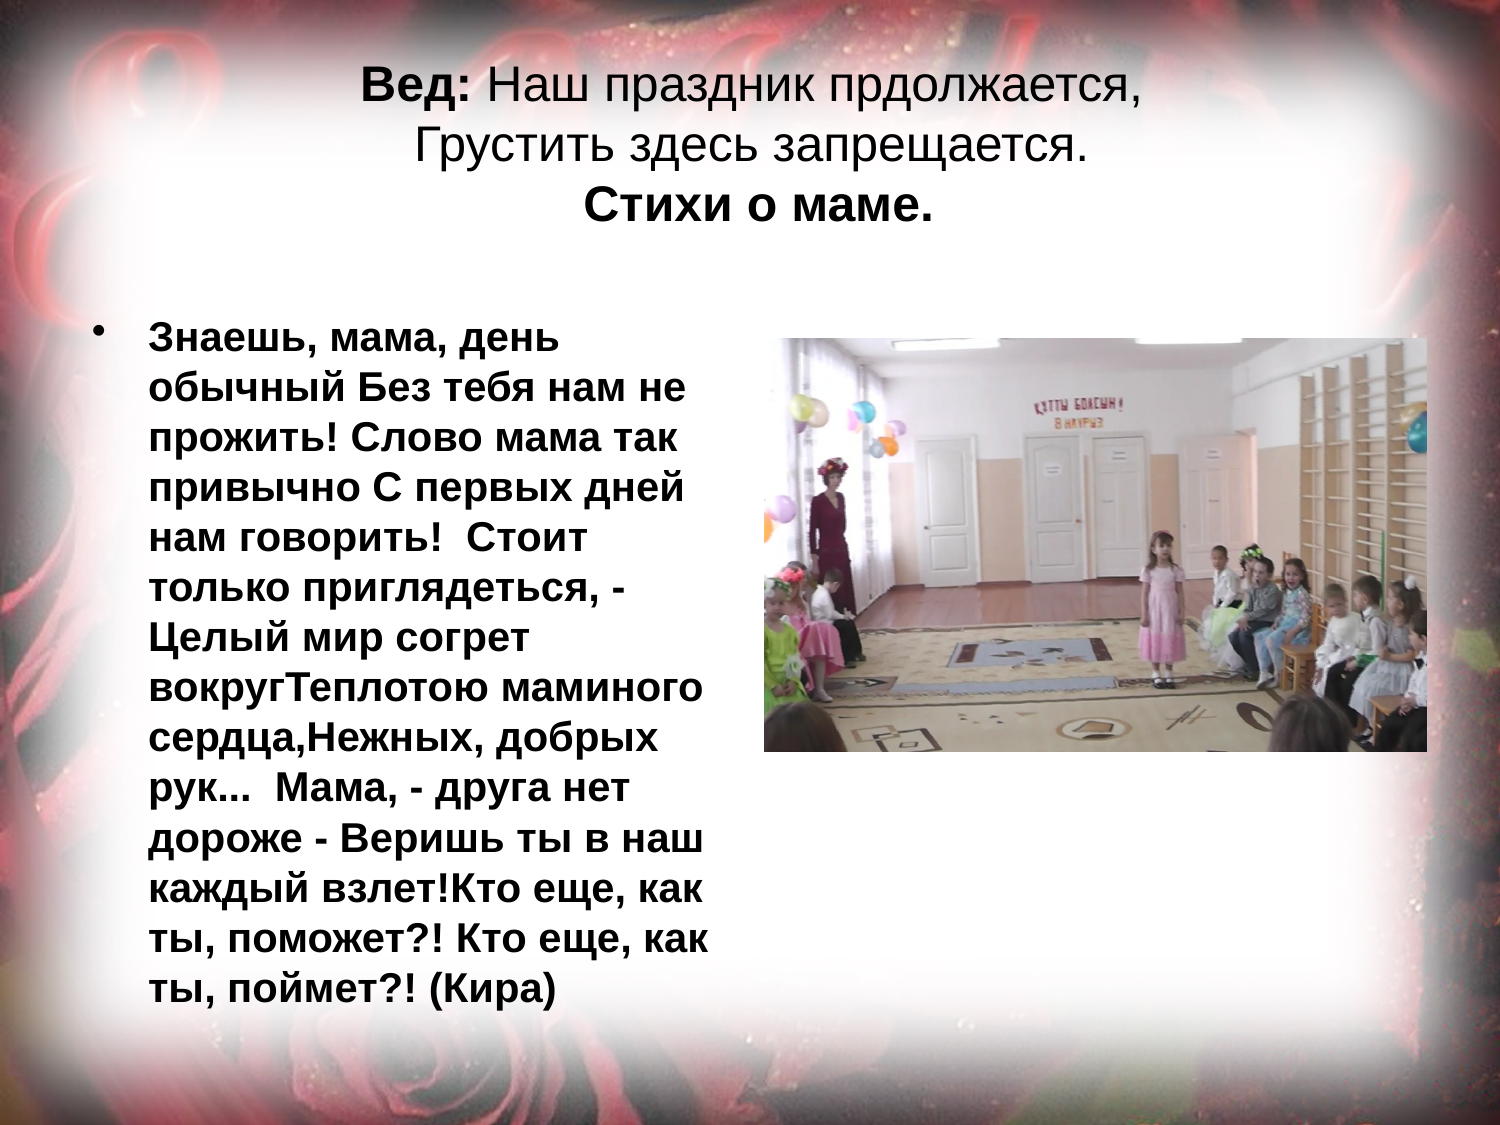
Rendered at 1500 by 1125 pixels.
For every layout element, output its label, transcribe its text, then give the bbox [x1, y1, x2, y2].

picture [0, 0, 1500, 1125]
title Вед: Наш праздник прдолжается, Грустить здесь запрещается. Стихи о маме. [76, 77, 1428, 266]
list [764, 337, 1427, 752]
list Знаешь, мама, день обычный Без тебя нам не прожить! Слово мама так привычно С первых дней нам говорить! Стоит только приглядеться, -Целый мир согрет вокругТеплотою маминого сердца,Нежных, добрых рук... Мама, - друга нет дороже - Веришь ты в наш каждый взлет!Кто еще, как ты, поможет?! Кто еще, как ты, поймет?! (Кира) [76, 302, 740, 1046]
